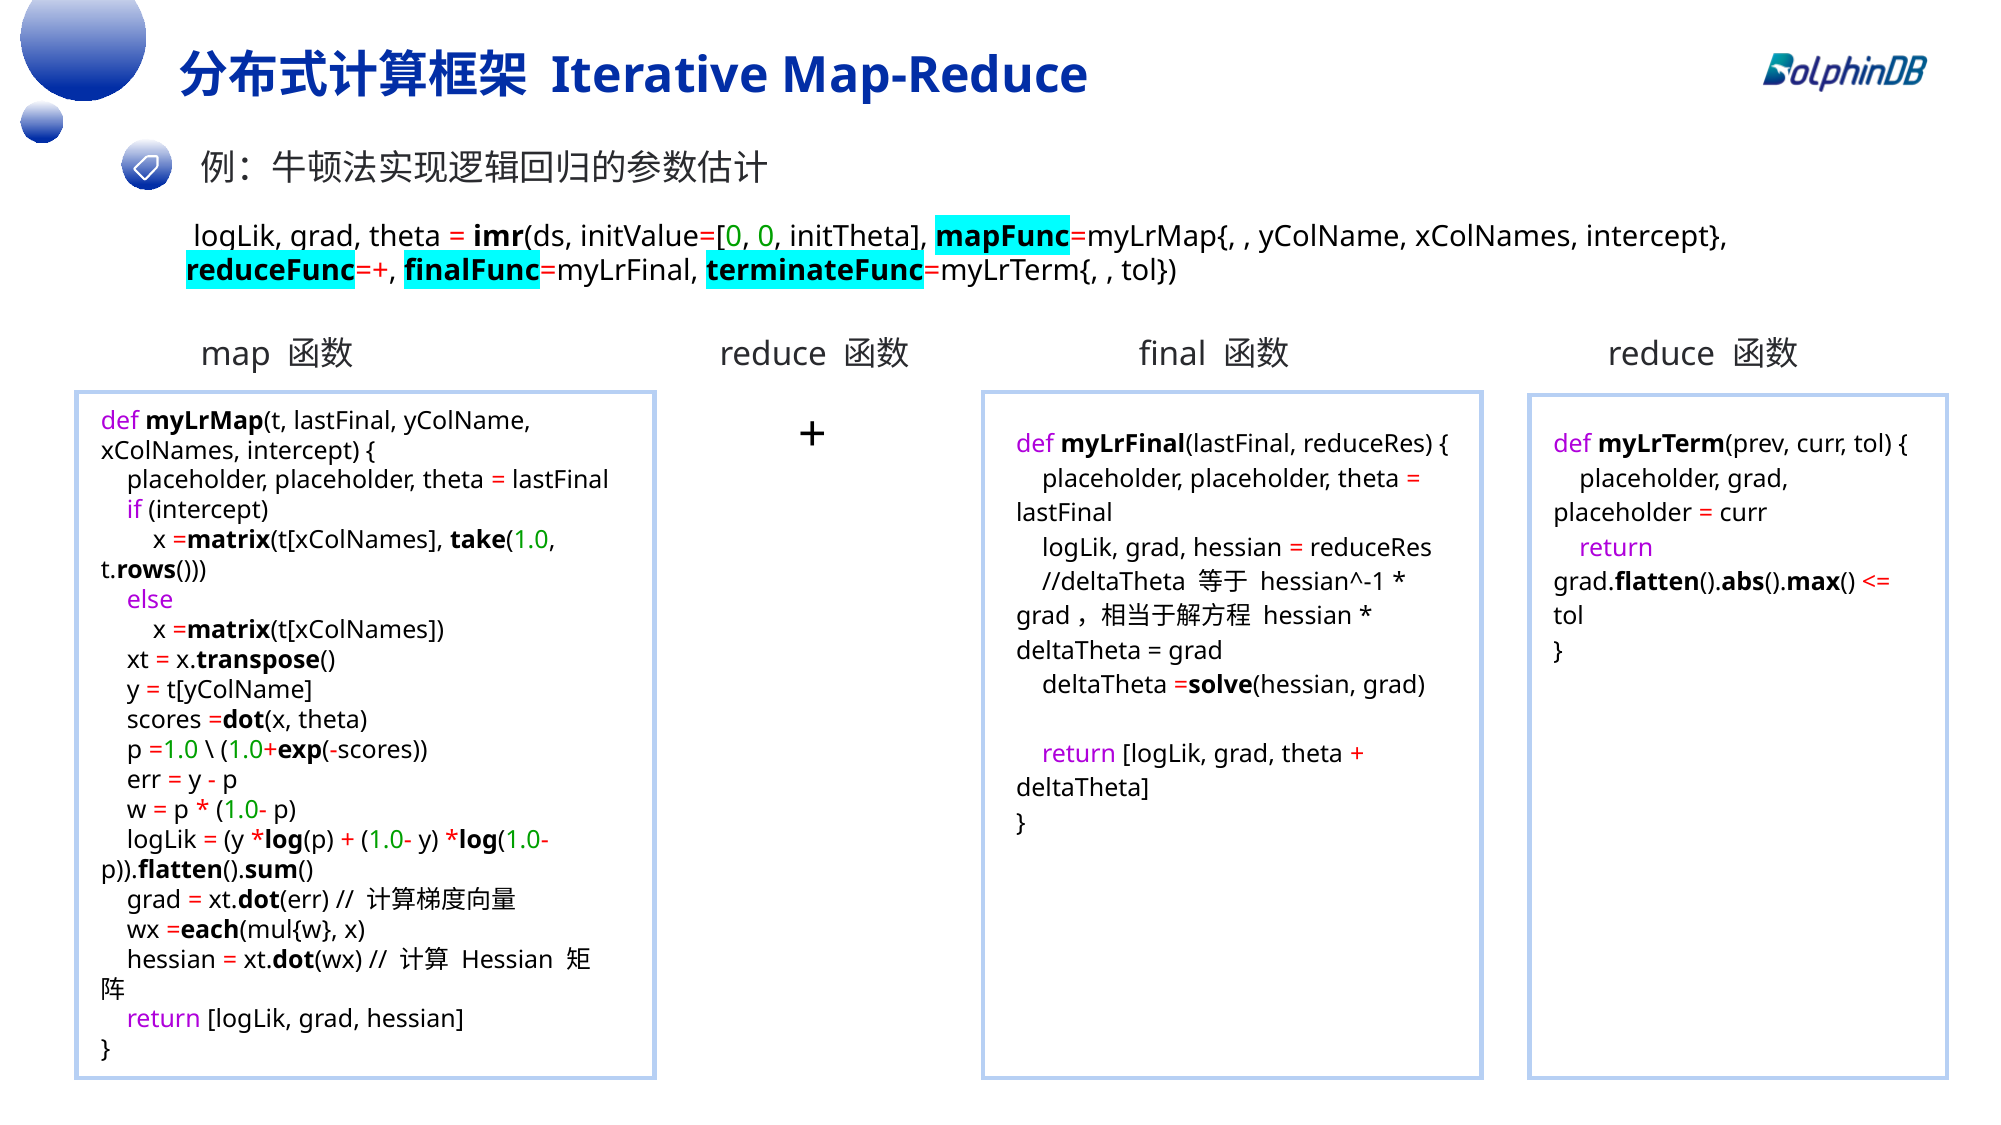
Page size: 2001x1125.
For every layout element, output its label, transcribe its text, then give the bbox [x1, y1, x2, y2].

text_box [19, 0, 147, 102]
text_box [1528, 394, 1948, 1079]
text_box [76, 391, 656, 1079]
text_box reduce 函数 [704, 324, 947, 380]
text_box logLik, grad, theta = imr(ds, initValue=[0, 0, initTheta], mapFunc=myLrMap{, , yColName, xColNames, intercept}, reduceFunc=+, finalFunc=myLrFinal, terminateFunc=myLrTerm{, , tol}) [171, 210, 1850, 295]
text_box + [783, 394, 847, 469]
text_box [19, 99, 64, 144]
picture [1755, 47, 1929, 93]
text_box [982, 391, 1483, 1079]
text_box 分布式计算框架 Iterative Map-Reduce [163, 35, 1545, 110]
text_box 例：牛顿法实现逻辑回归的参数估计 [185, 137, 1020, 196]
text_box reduce 函数 [1593, 324, 1835, 380]
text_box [121, 138, 171, 189]
text_box map 函数 [185, 324, 428, 380]
text_box final 函数 [1123, 324, 1366, 380]
